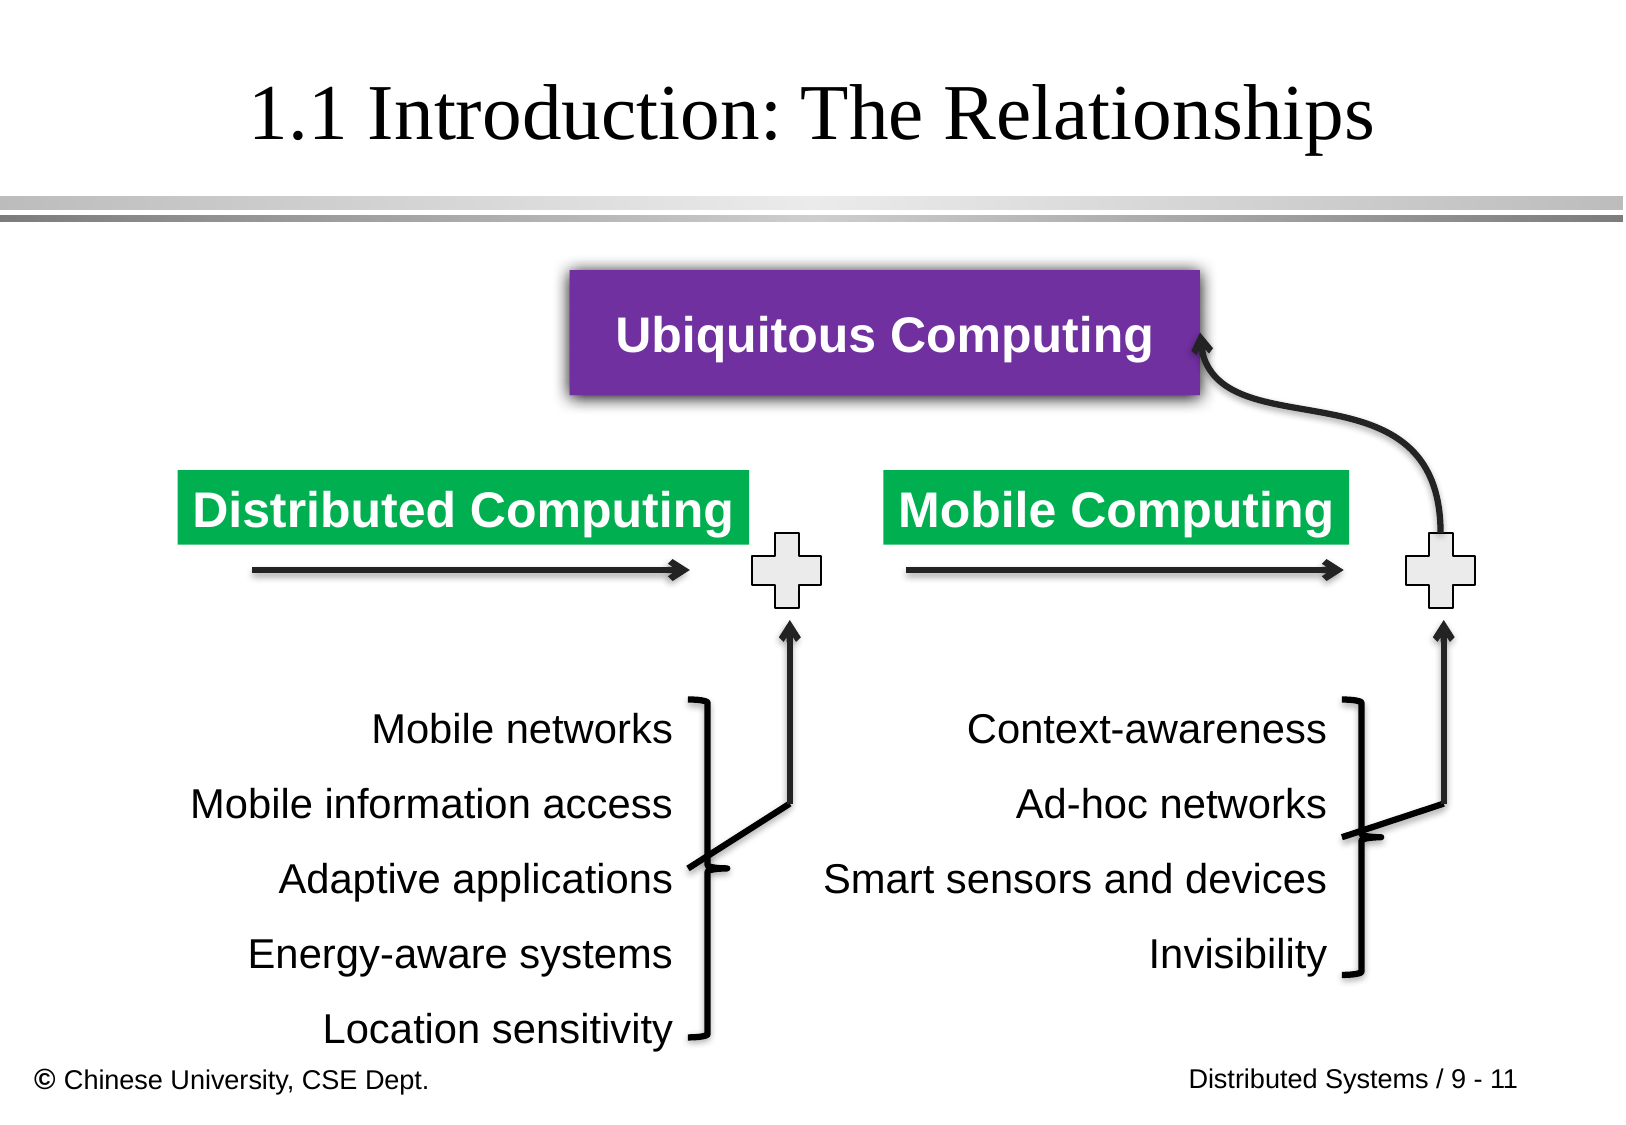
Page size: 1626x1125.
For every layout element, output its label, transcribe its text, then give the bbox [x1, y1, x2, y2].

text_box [1219, 312, 1421, 554]
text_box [172, 669, 790, 1065]
text_box Distributed Computing [177, 470, 750, 545]
title 1.1 Introduction: The Relationships [49, 62, 1576, 163]
text_box [1406, 533, 1475, 608]
text_box Mobile Computing [883, 470, 1214, 545]
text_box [806, 669, 1444, 989]
text_box Ubiquitous Computing [569, 270, 1200, 396]
text_box [752, 533, 822, 608]
